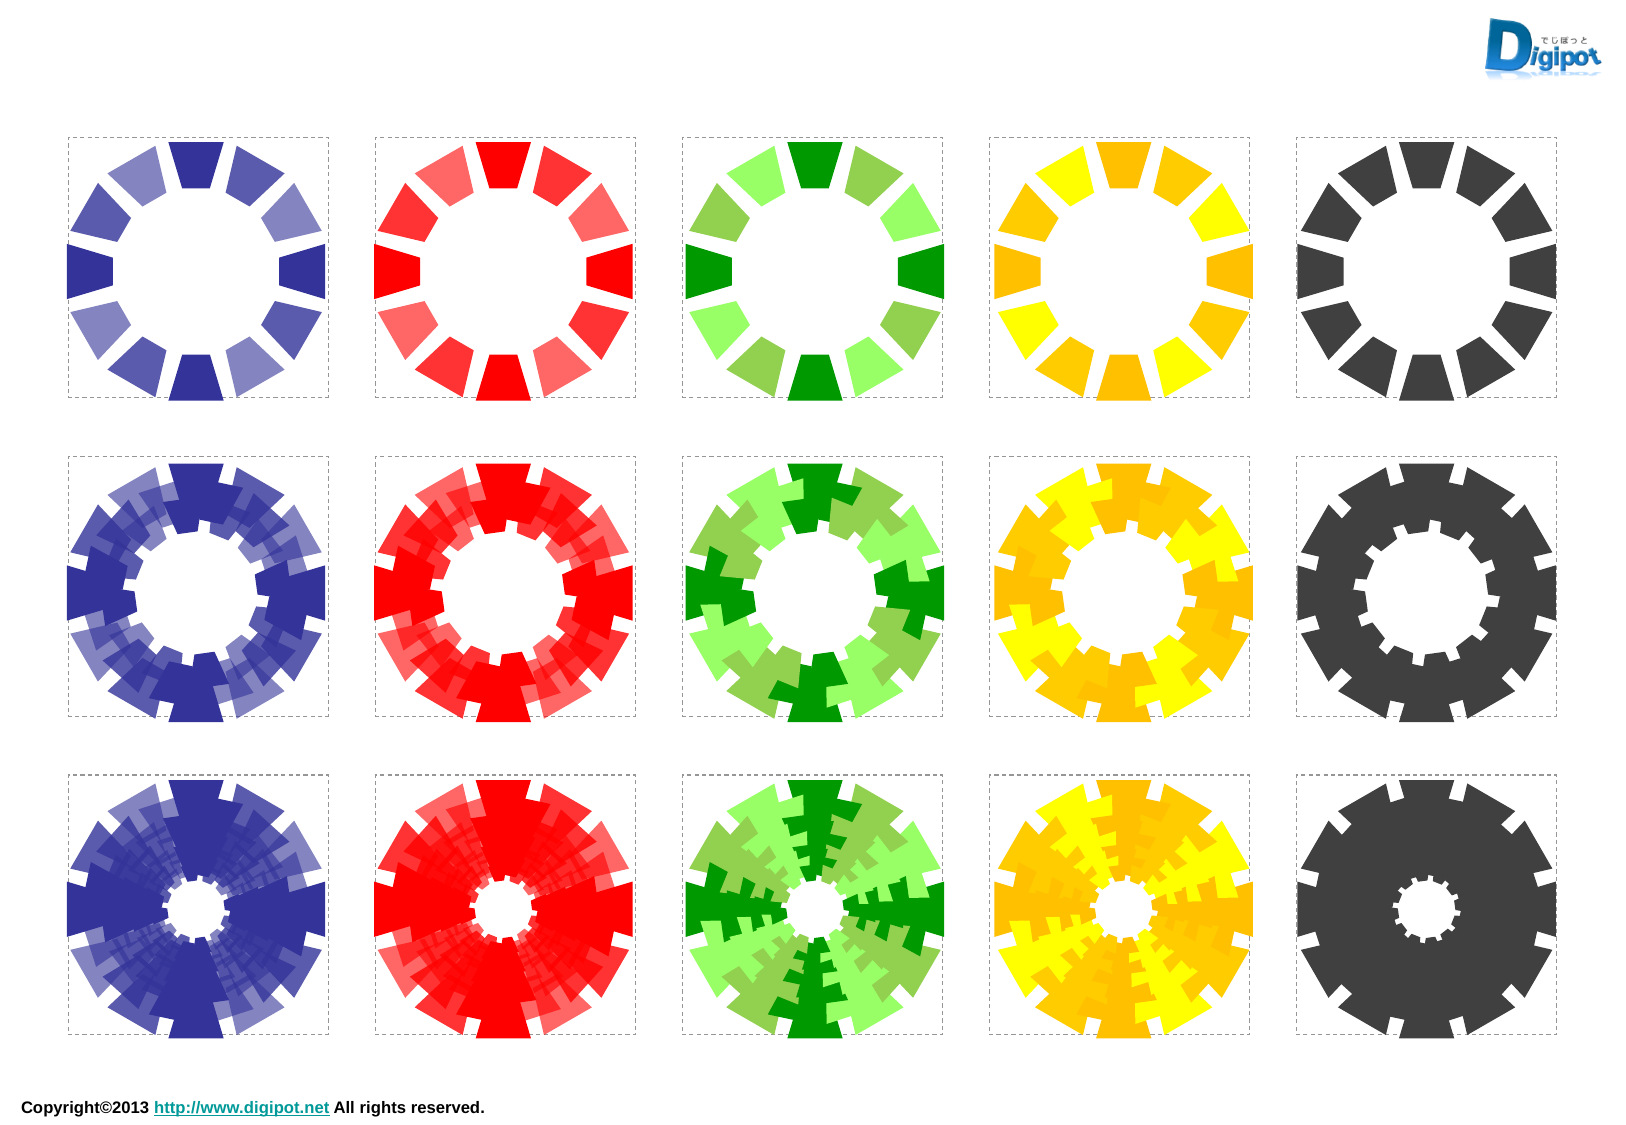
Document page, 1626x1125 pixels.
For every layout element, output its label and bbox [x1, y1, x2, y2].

text_box [66, 463, 326, 723]
text_box [66, 779, 326, 1039]
text_box [373, 779, 633, 1039]
picture [1485, 18, 1602, 82]
text_box [994, 779, 1254, 1039]
text_box [685, 141, 945, 401]
text_box [66, 141, 326, 401]
text_box [373, 463, 633, 723]
text_box [1297, 463, 1557, 723]
text_box [1297, 141, 1557, 401]
text_box [1297, 779, 1557, 1039]
text_box [685, 463, 945, 723]
text_box [994, 463, 1254, 723]
text_box [685, 779, 945, 1039]
text_box [373, 141, 633, 401]
text_box [994, 141, 1254, 401]
